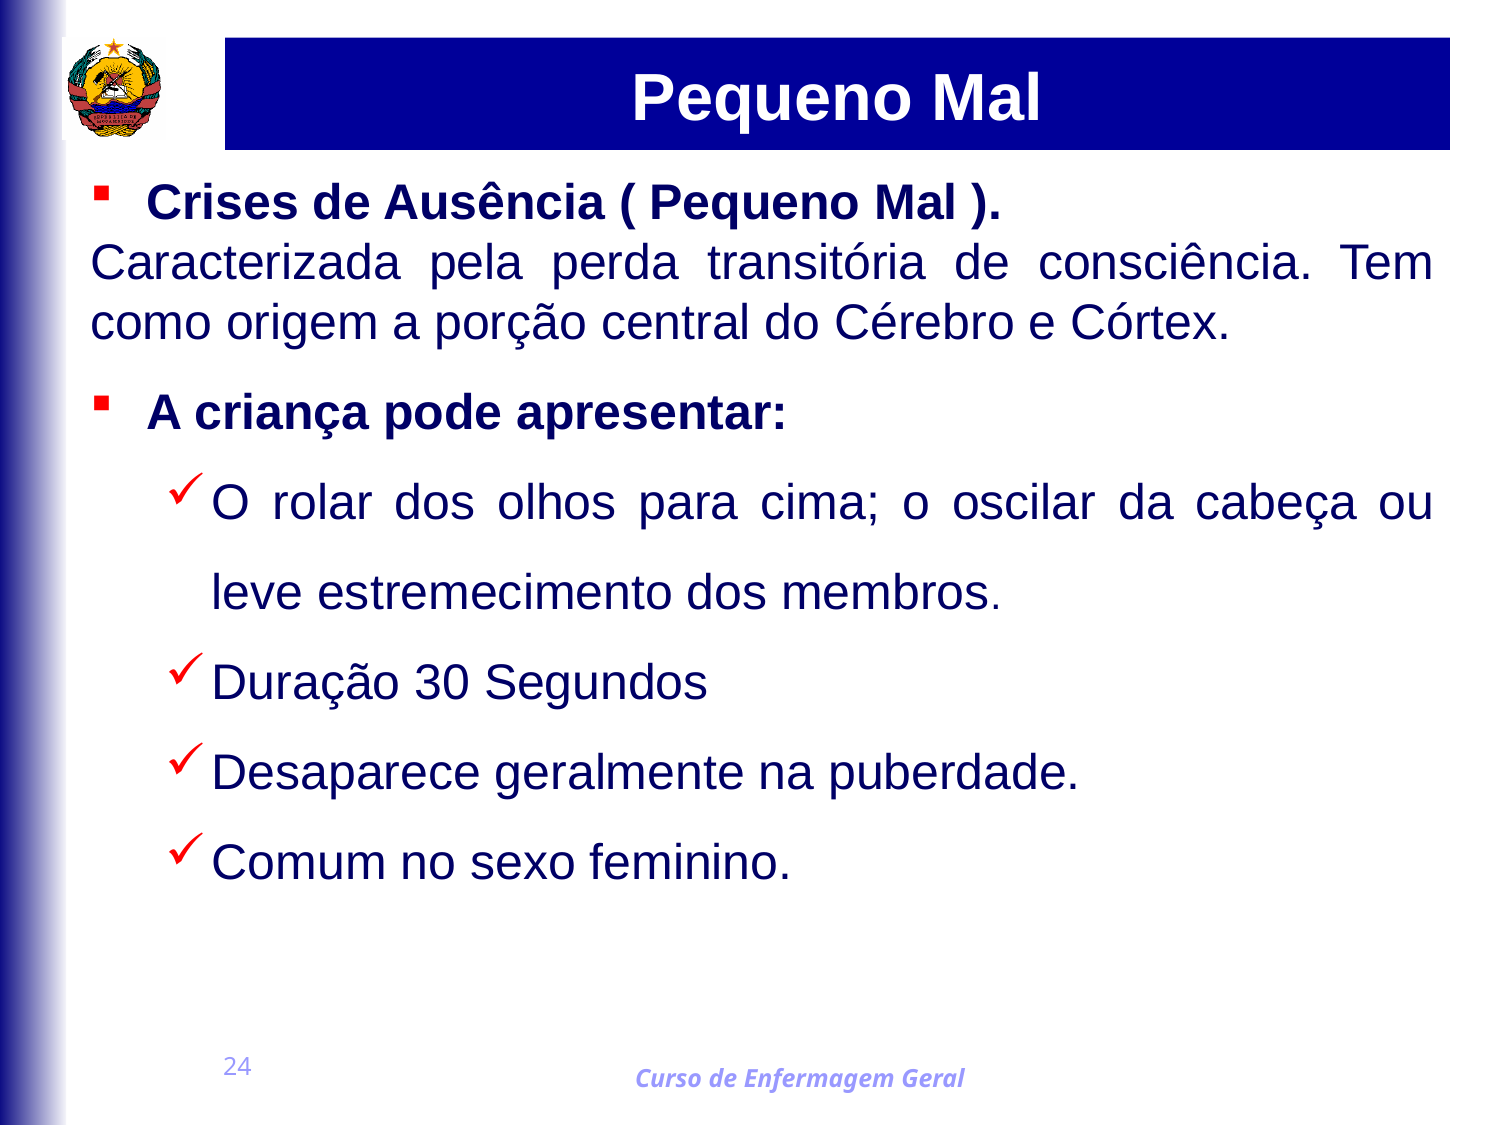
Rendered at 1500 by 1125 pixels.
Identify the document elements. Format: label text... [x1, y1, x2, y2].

list Crises de Ausência ( Pequeno Mal ). Caracterizada pela perda transitória de consciência. Tem como origem a porção central do Cérebro e Córtex. A criança pode apresentar: O rolar dos olhos para cima; o oscilar da cabeça ou leve estremecimento dos membros. Duração 30 Segundos Desaparece geralmente na puberdade. Comum no sexo feminino. [74, 162, 1451, 988]
title Pequeno Mal [224, 37, 1451, 151]
slide_number 24 [62, 1037, 413, 1098]
footer Curso de Enfermagem Geral [499, 1049, 1101, 1101]
